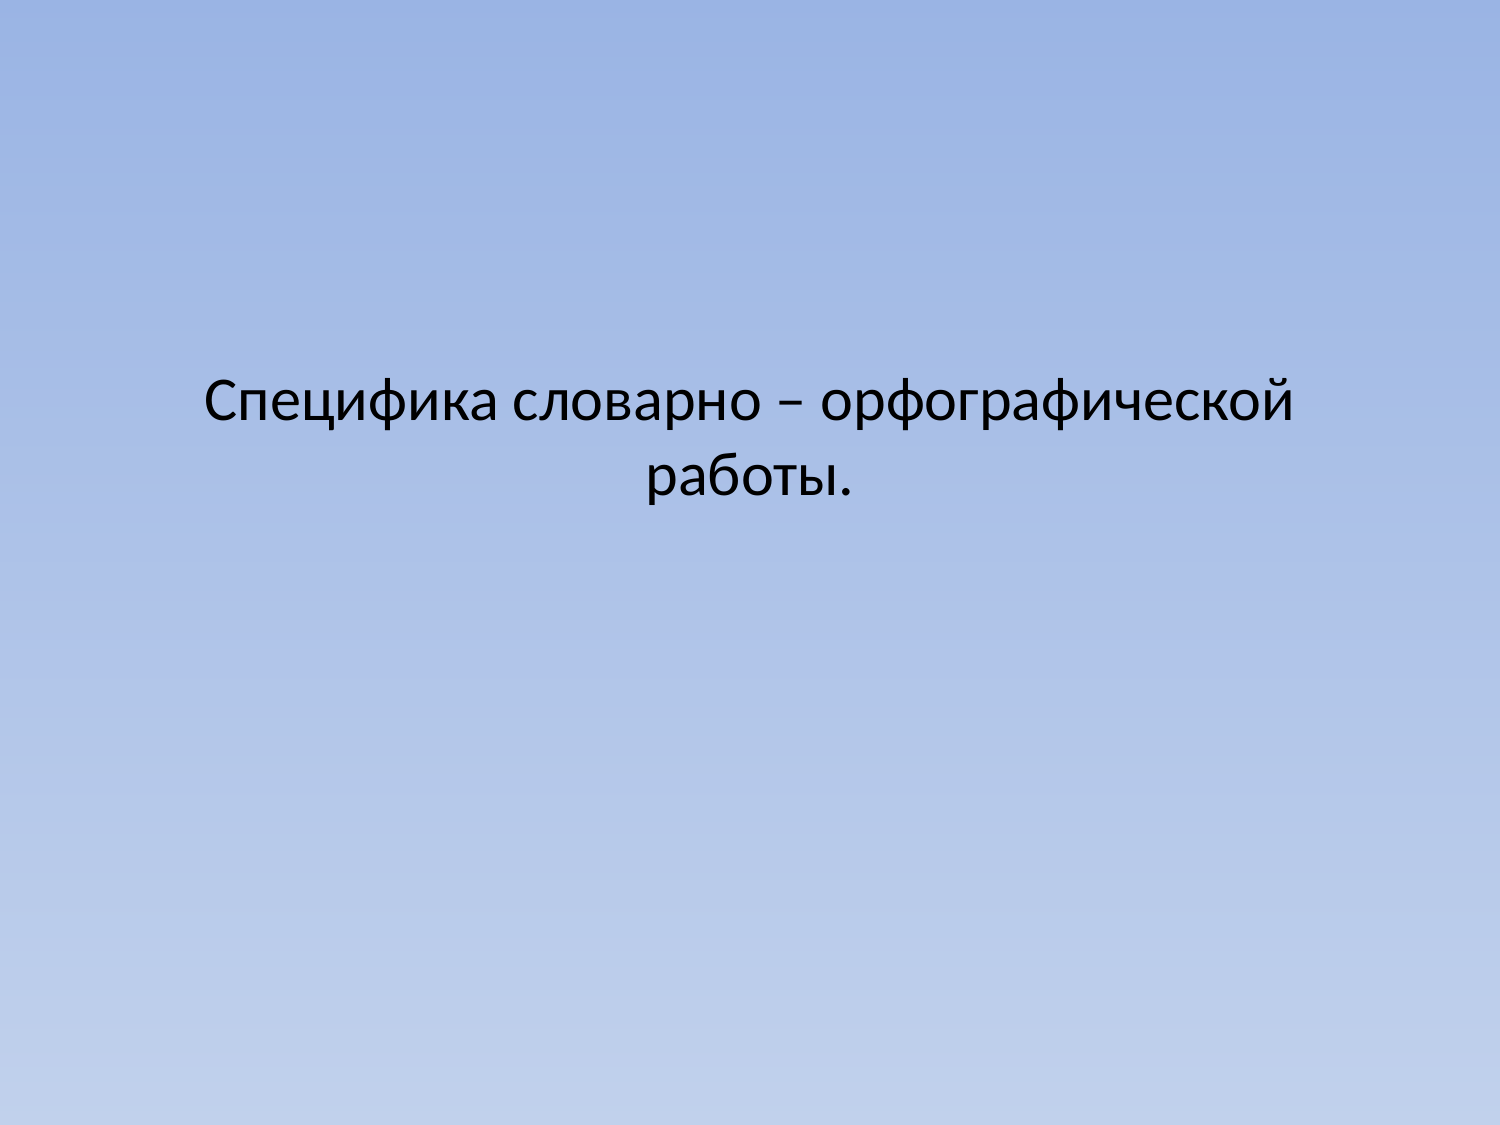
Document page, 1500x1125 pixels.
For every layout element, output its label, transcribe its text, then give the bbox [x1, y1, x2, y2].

title Специфика словарно – орфографической работы. [112, 349, 1388, 591]
